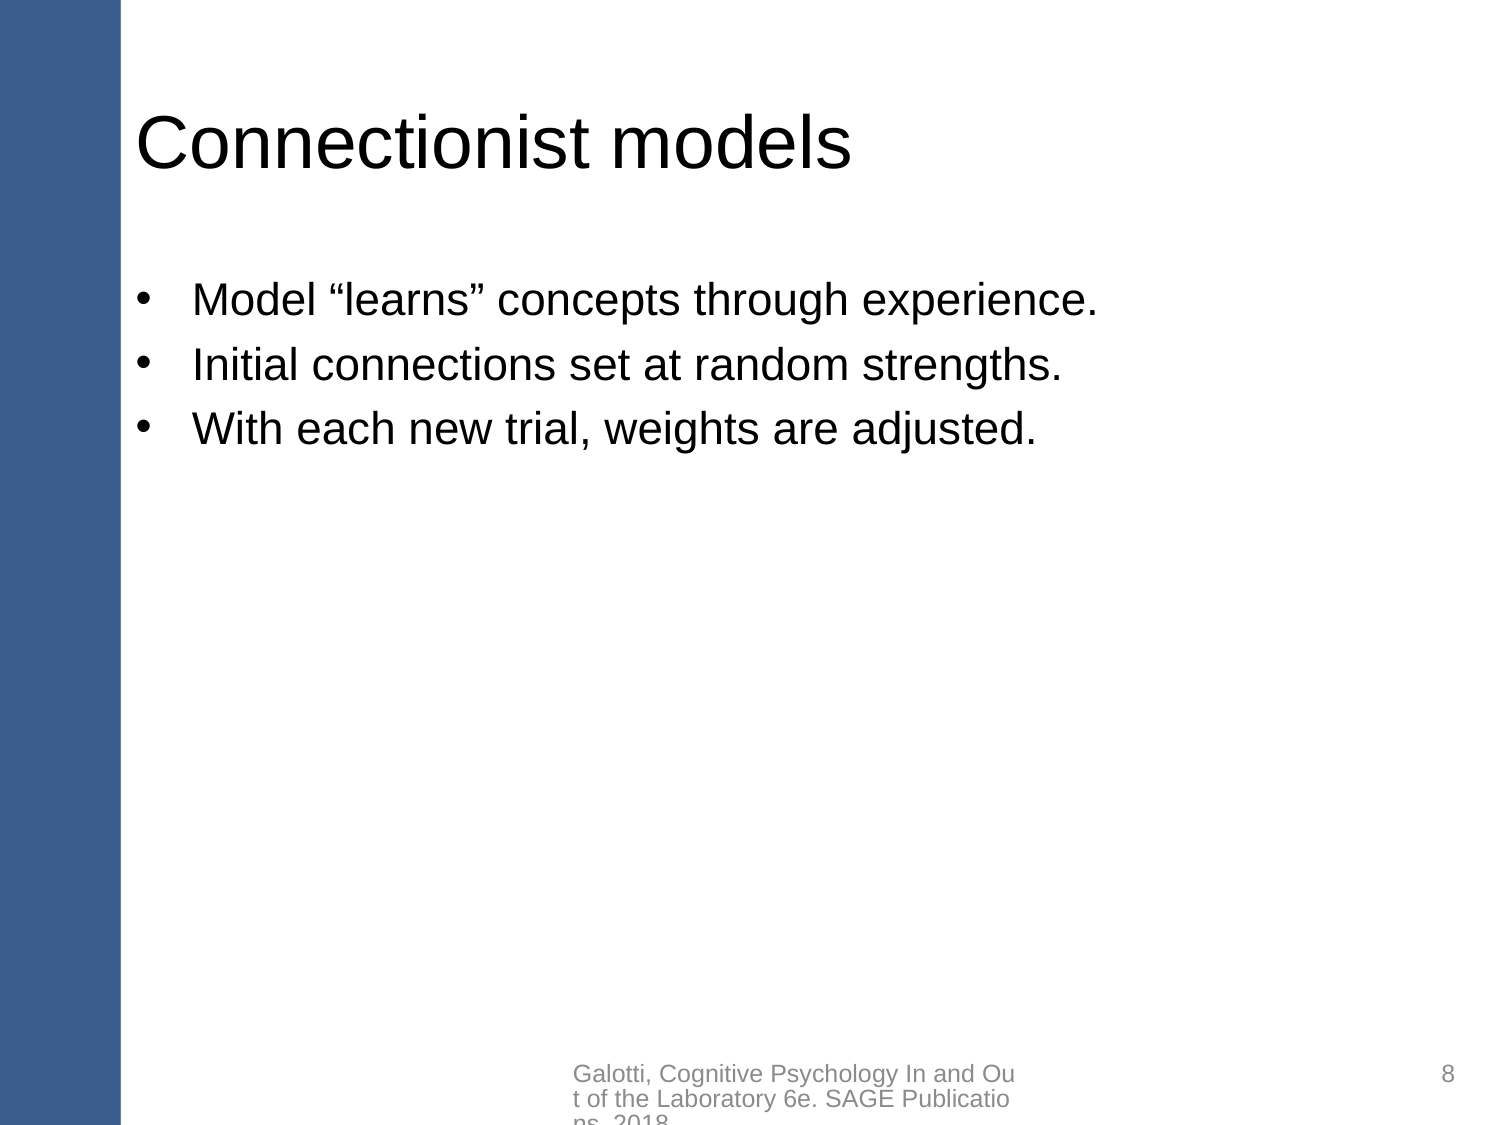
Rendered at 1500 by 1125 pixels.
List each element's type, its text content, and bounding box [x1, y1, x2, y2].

title Connectionist models [120, 45, 1471, 233]
footer Galotti, Cognitive Psychology In and Out of the Laboratory 6e. SAGE Publications, 2018. [558, 1042, 1033, 1103]
list Model “learns” concepts through experience. Initial connections set at random strengths. With each new trial, weights are adjusted. [120, 262, 1471, 1005]
picture [0, 0, 1500, 1125]
slide_number 8 [1120, 1042, 1471, 1103]
